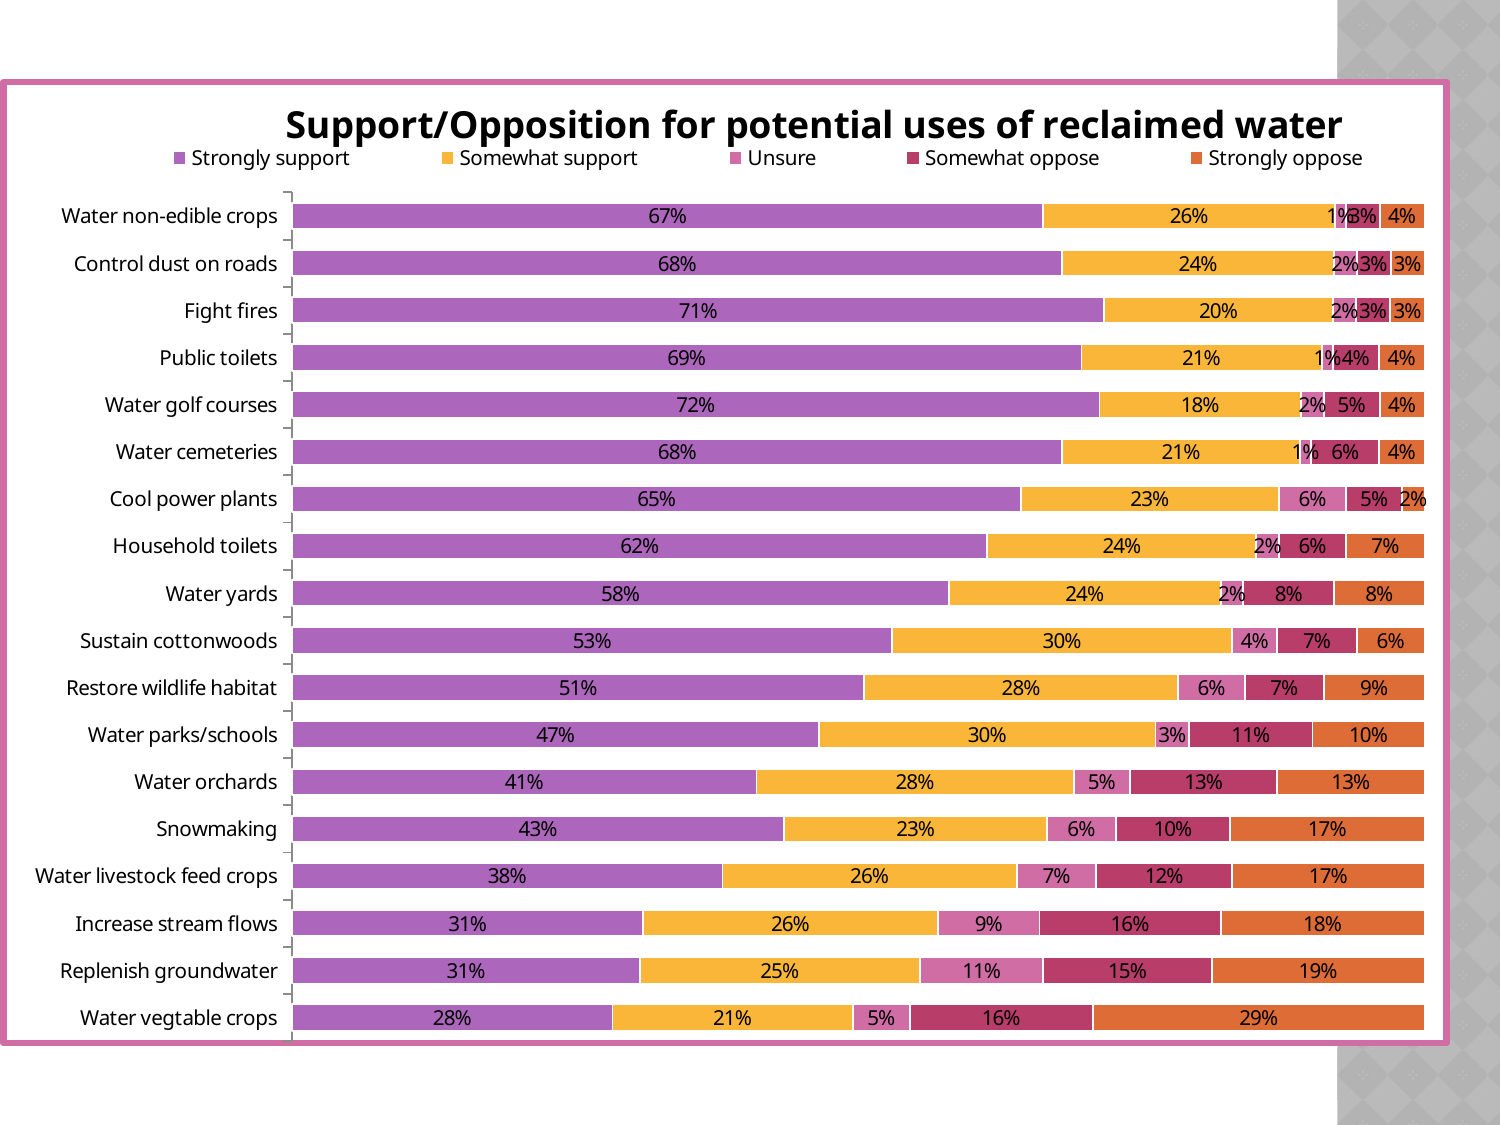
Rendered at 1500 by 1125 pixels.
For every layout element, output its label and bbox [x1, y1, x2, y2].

chart [0, 78, 1451, 1047]
